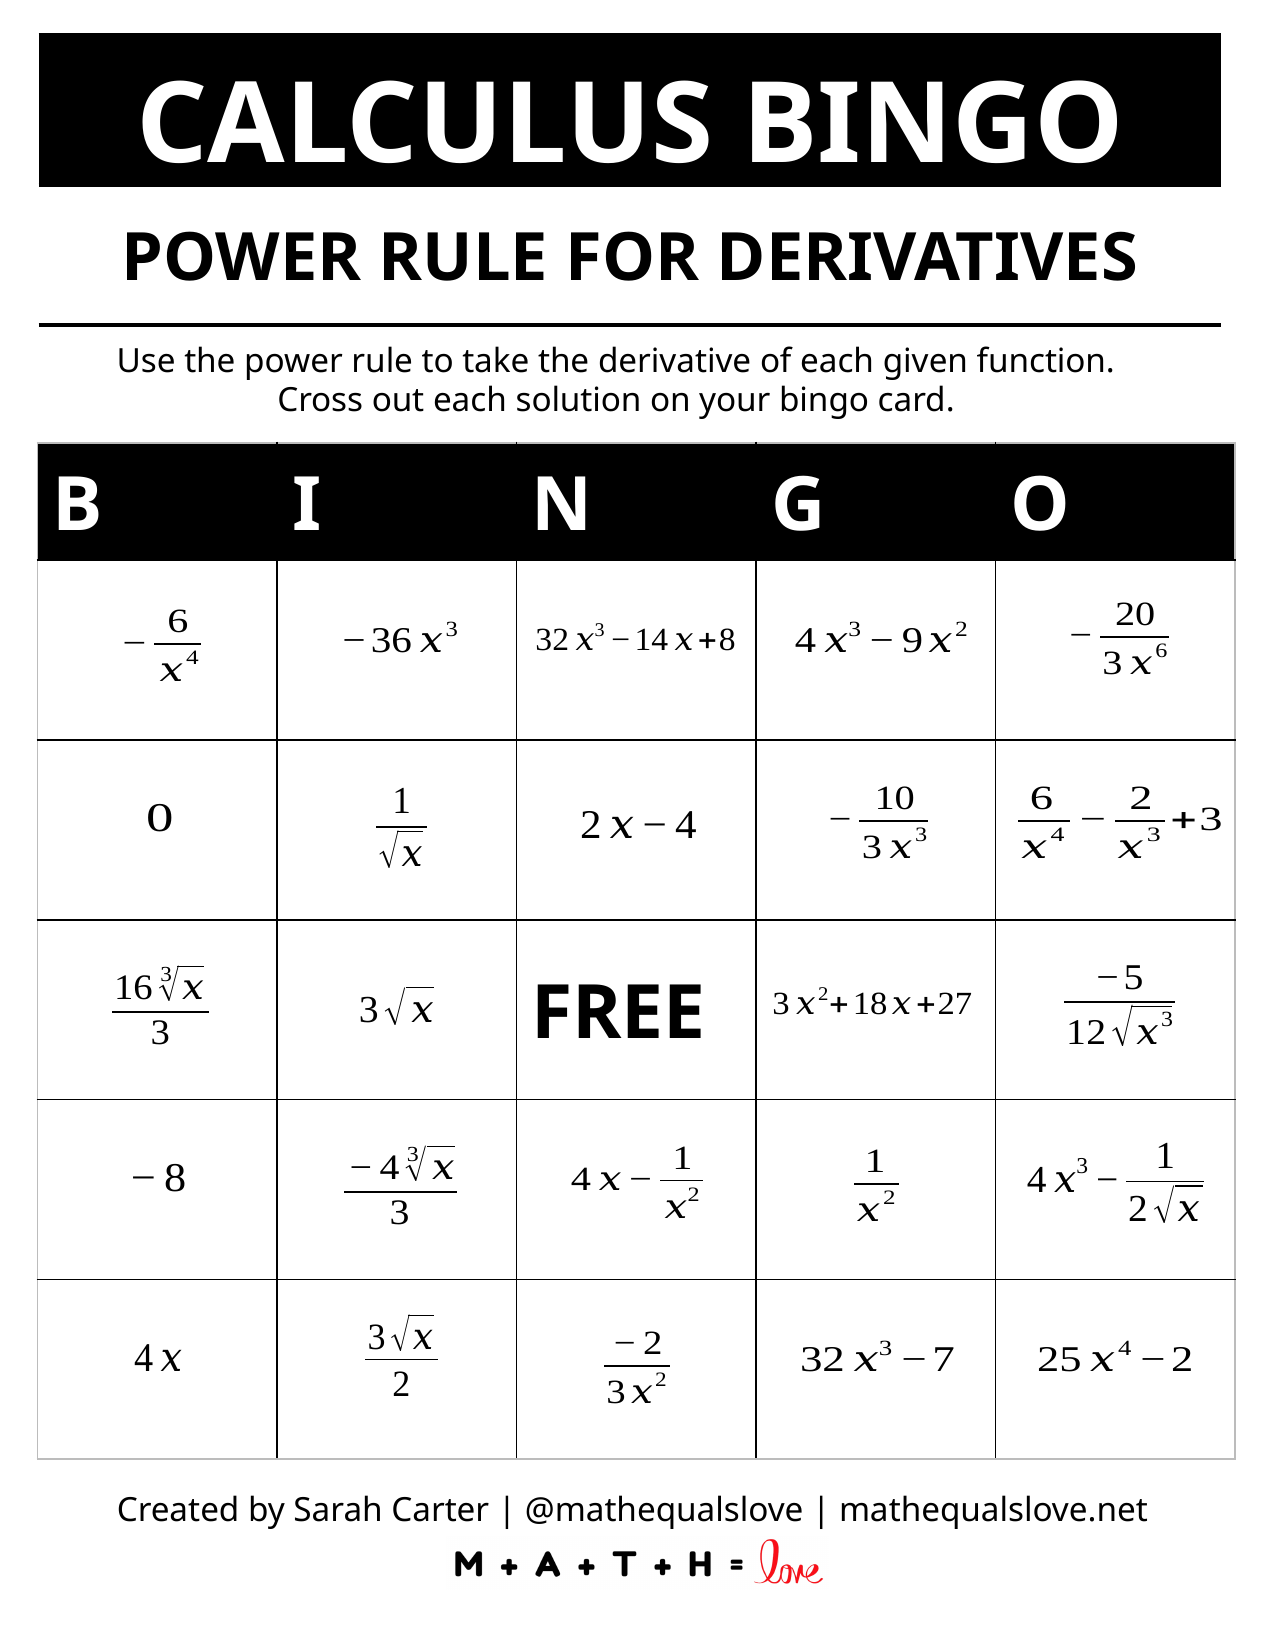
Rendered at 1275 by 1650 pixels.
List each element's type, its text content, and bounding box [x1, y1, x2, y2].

table_cell [757, 741, 995, 919]
table_cell [996, 921, 1234, 1099]
table_cell POWER RULE FOR DERIVATIVES [39, 187, 1221, 323]
table_cell [278, 561, 516, 739]
table_cell [517, 741, 755, 919]
table_cell [757, 1100, 995, 1279]
table_cell [517, 1280, 755, 1458]
table_cell [996, 741, 1234, 919]
text_box Use the power rule to take the derivative of each given function. Cross out each solution on your bingo card. [28, 331, 1214, 426]
table_cell [38, 1280, 276, 1458]
table_cell [38, 921, 276, 1099]
table_cell [517, 561, 755, 739]
table_cell [996, 1100, 1234, 1279]
table_cell [38, 1100, 276, 1279]
table_cell [996, 561, 1234, 739]
table_header I [278, 444, 516, 559]
table_cell [278, 1100, 516, 1279]
table_cell [996, 1280, 1234, 1458]
text_box Created by Sarah Carter | @mathequalslove | mathequalslove.net [53, 1481, 1222, 1536]
table_header CALCULUS BINGO [39, 36, 1221, 183]
table_cell FREE [517, 921, 755, 1099]
table_cell [278, 741, 516, 919]
picture [446, 1536, 829, 1590]
table_header N [517, 444, 755, 559]
table_cell [38, 741, 276, 919]
table_header B [38, 444, 276, 559]
table_cell [757, 561, 995, 739]
table_cell [278, 921, 516, 1099]
table_cell [278, 1280, 516, 1458]
table_header G [757, 444, 995, 559]
table_header O [996, 444, 1234, 559]
table_cell [517, 1100, 755, 1279]
table_cell [38, 561, 276, 739]
table_cell [757, 921, 995, 1099]
table_cell [757, 1280, 995, 1458]
